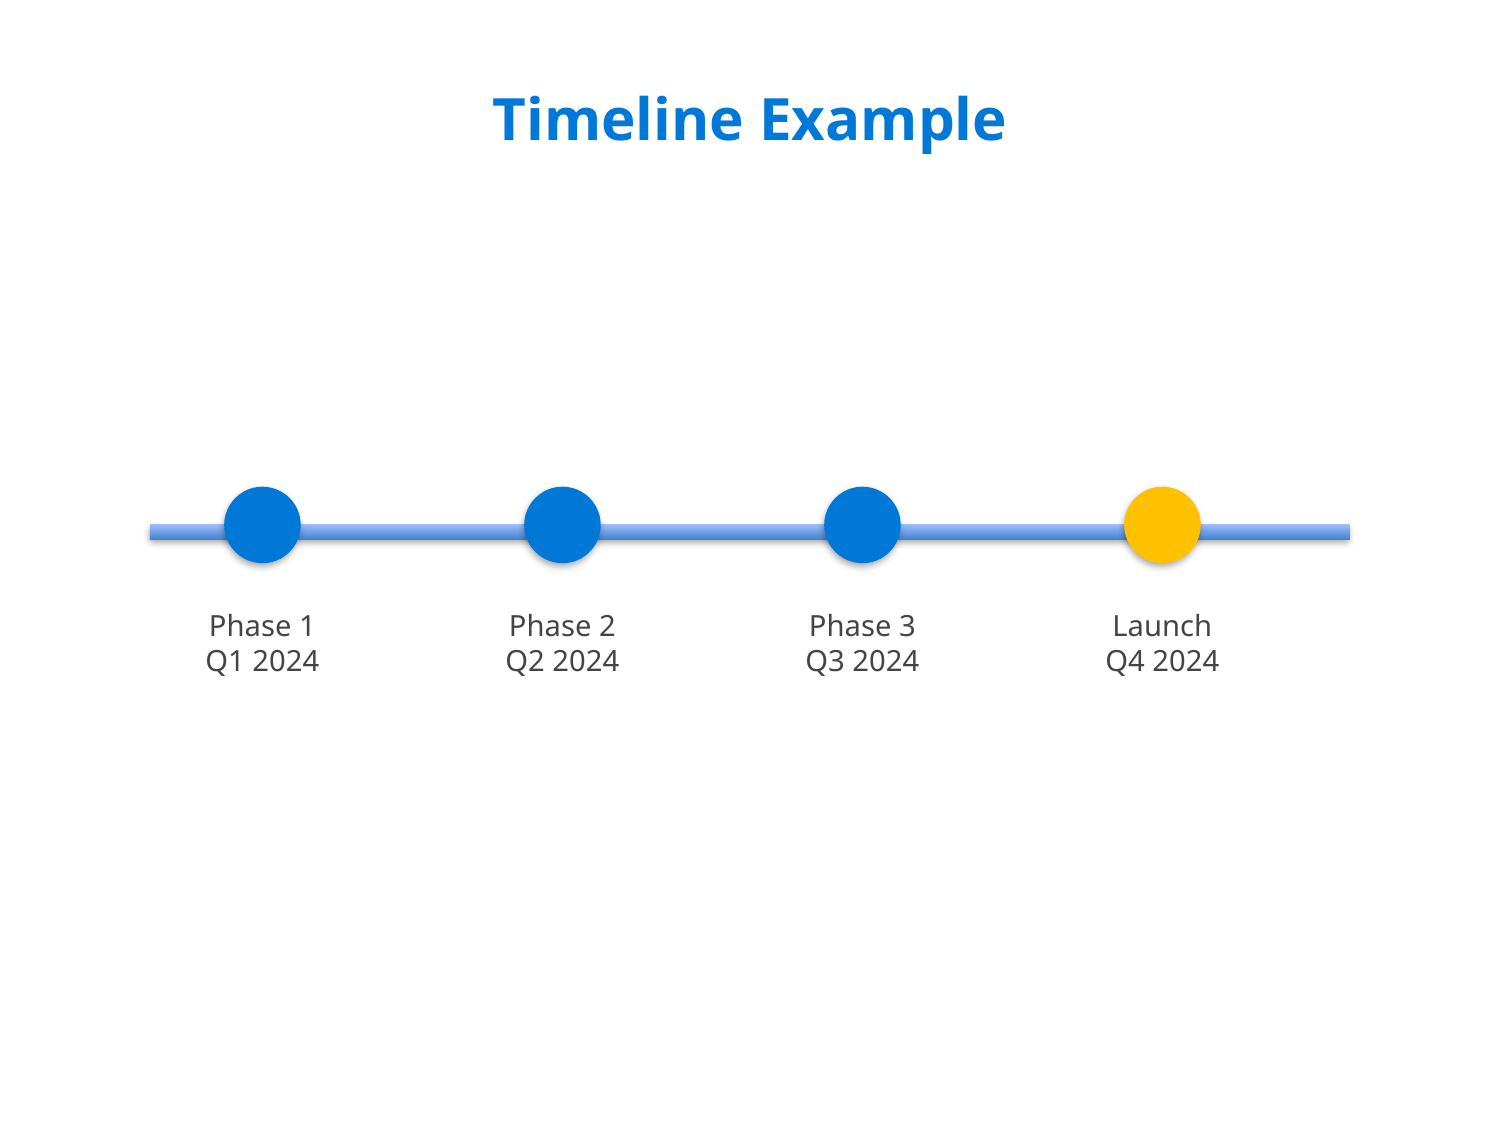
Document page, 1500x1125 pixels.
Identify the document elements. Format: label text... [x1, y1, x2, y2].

text_box [902, 524, 1121, 541]
text_box [1124, 486, 1201, 564]
text_box Phase 2 Q2 2024 [490, 599, 635, 685]
text_box [149, 524, 221, 541]
text_box Phase 3 Q3 2024 [790, 599, 935, 685]
text_box Launch Q4 2024 [1090, 599, 1235, 685]
text_box [302, 524, 521, 541]
text_box [602, 524, 821, 541]
text_box [224, 486, 301, 564]
text_box Phase 1 Q1 2024 [190, 599, 335, 685]
text_box Timeline Example [477, 75, 1023, 160]
text_box [1202, 524, 1351, 541]
text_box [824, 486, 901, 564]
text_box [524, 486, 601, 564]
